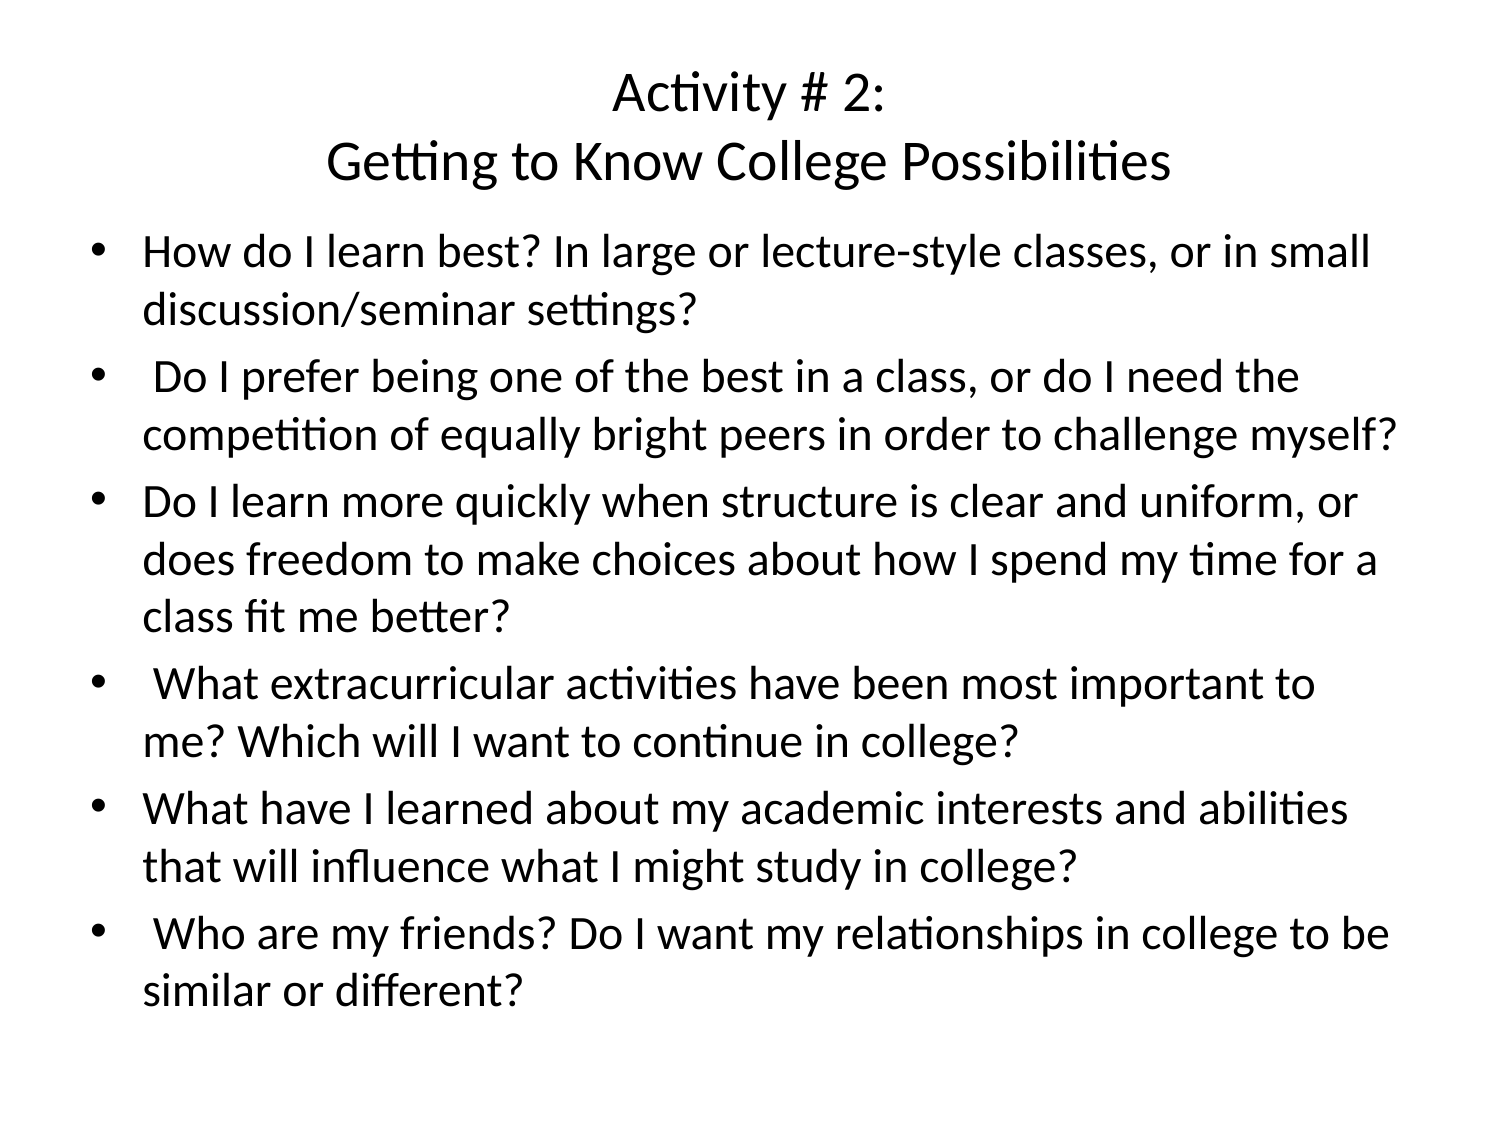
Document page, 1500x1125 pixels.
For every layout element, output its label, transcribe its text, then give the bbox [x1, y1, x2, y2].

list How do I learn best? In large or lecture-style classes, or in small discussion/seminar settings? Do I prefer being one of the best in a class, or do I need the competition of equally bright peers in order to challenge myself? Do I learn more quickly when structure is clear and uniform, or does freedom to make choices about how I spend my time for a class fit me better? What extracurricular activities have been most important to me? Which will I want to continue in college? What have I learned about my academic interests and abilities that will influence what I might study in college? Who are my friends? Do I want my relationships in college to be similar or different? [75, 212, 1425, 1063]
title Activity # 2: Getting to Know College Possibilities [75, 45, 1425, 200]
